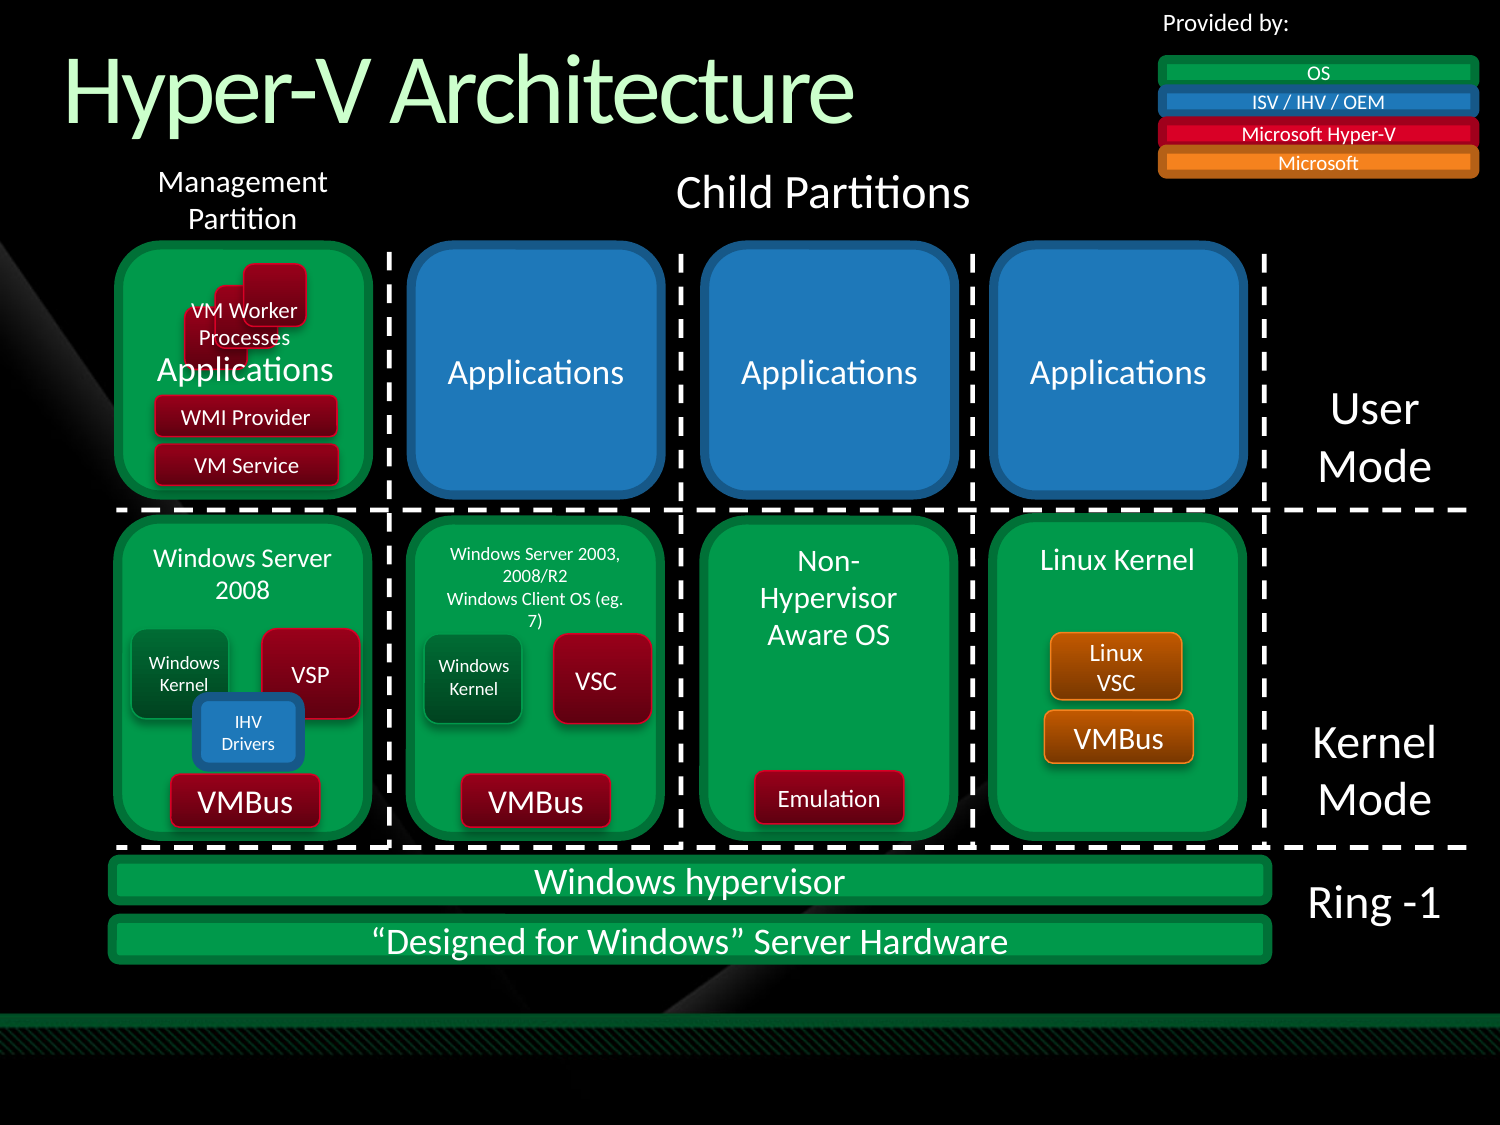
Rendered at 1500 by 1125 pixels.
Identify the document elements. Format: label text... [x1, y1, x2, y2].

text_box Ring -1 [1283, 864, 1467, 935]
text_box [124, 628, 244, 720]
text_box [169, 263, 320, 370]
picture [0, 0, 1500, 1125]
text_box Child Partitions [425, 154, 1222, 225]
text_box VSP [261, 627, 361, 720]
text_box Microsoft Hyper-V [1157, 116, 1480, 147]
text_box Applications [700, 240, 960, 500]
text_box [114, 240, 374, 500]
text_box Applications [406, 240, 666, 500]
text_box Windows hypervisor [107, 854, 1273, 906]
text_box Windows Server 2008 [113, 514, 373, 841]
text_box Microsoft [1157, 144, 1480, 179]
text_box WMI Provider [154, 396, 338, 438]
text_box IHV Drivers [191, 692, 305, 772]
text_box VM Service [154, 445, 340, 487]
text_box VMBus [169, 773, 321, 828]
text_box Kernel Mode [1283, 703, 1467, 832]
text_box “Designed for Windows” Server Hardware [107, 913, 1273, 965]
text_box ISV / IHV / OEM [1157, 84, 1480, 117]
text_box Management Partition [126, 154, 360, 242]
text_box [992, 517, 1243, 837]
text_box Emulation [754, 770, 905, 825]
text_box Non-Hypervisor Aware OS [699, 515, 959, 841]
text_box OS [1157, 55, 1480, 87]
text_box Applications [141, 338, 387, 396]
title Hyper-V Architecture [62, 37, 1438, 147]
text_box User Mode [1283, 370, 1467, 498]
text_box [409, 519, 661, 837]
text_box Applications [989, 240, 1249, 500]
text_box Provided by: [1150, 0, 1320, 43]
